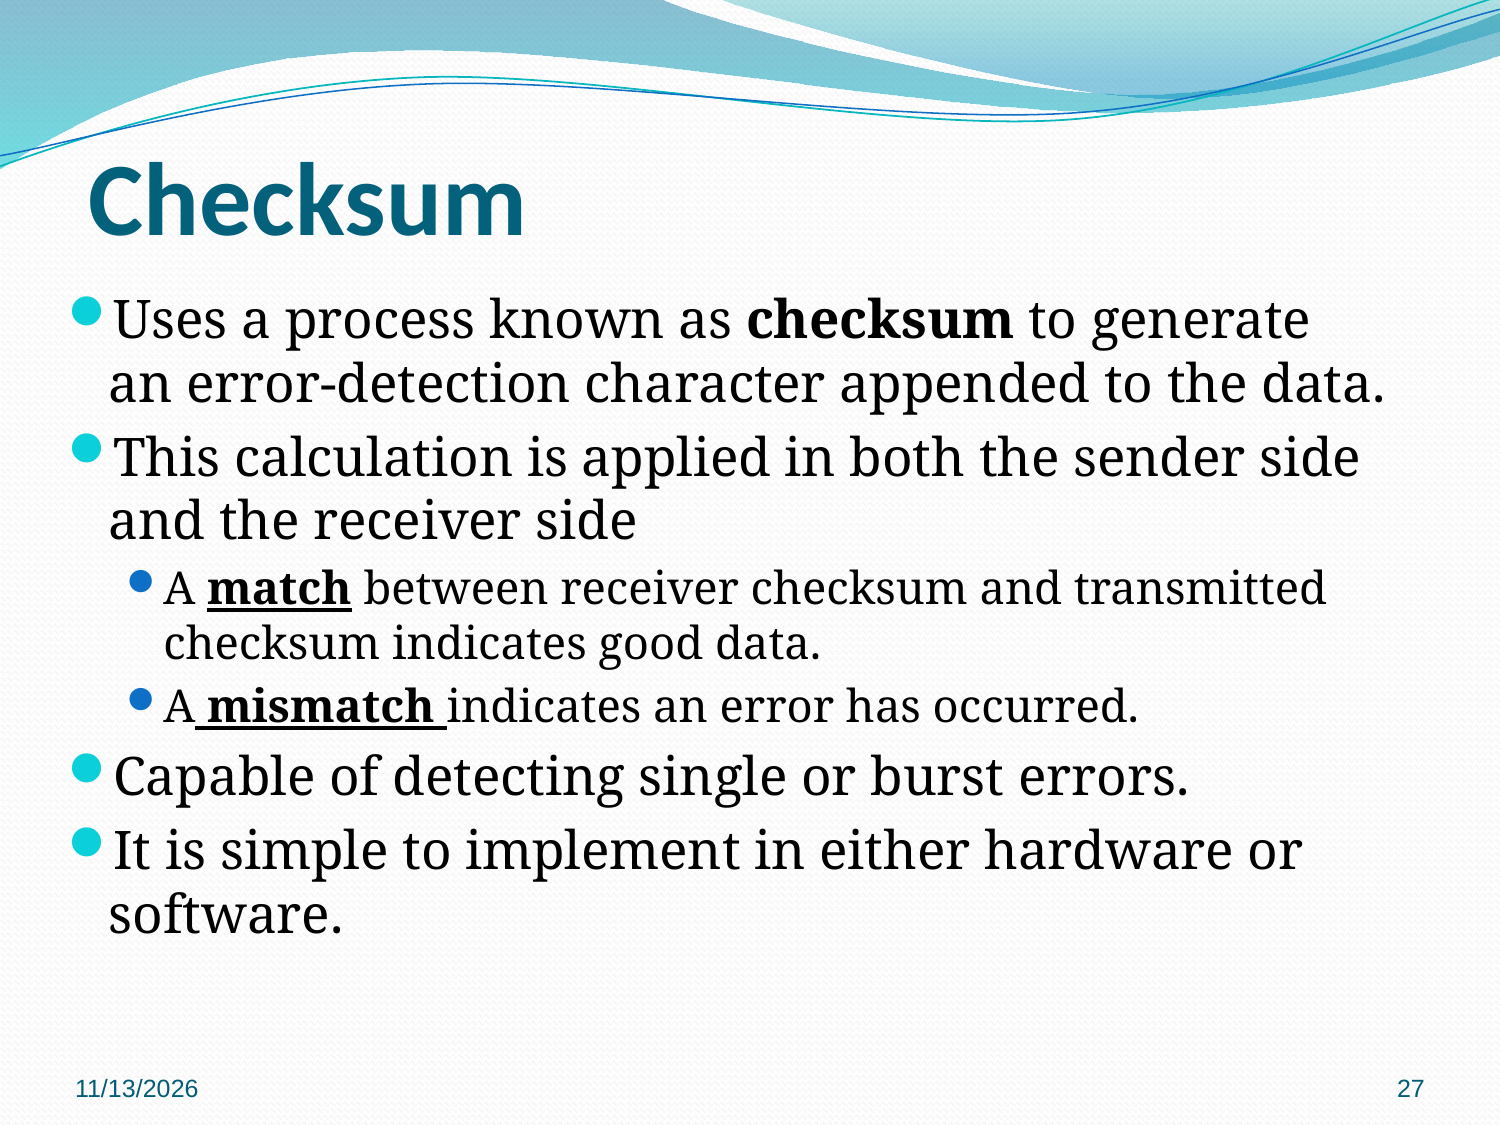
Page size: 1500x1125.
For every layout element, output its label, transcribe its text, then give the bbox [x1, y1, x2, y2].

list Uses a process known as checksum to generate an error-detection character appended to the data. This calculation is applied in both the sender side and the receiver side A match between receiver checksum and transmitted checksum indicates good data. A mismatch indicates an error has occurred. Capable of detecting single or burst errors. It is simple to implement in either hardware or software. [53, 278, 1404, 1021]
slide_number 27 [1299, 1042, 1425, 1103]
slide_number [75, 1042, 425, 1103]
title Checksum [88, 113, 1439, 257]
